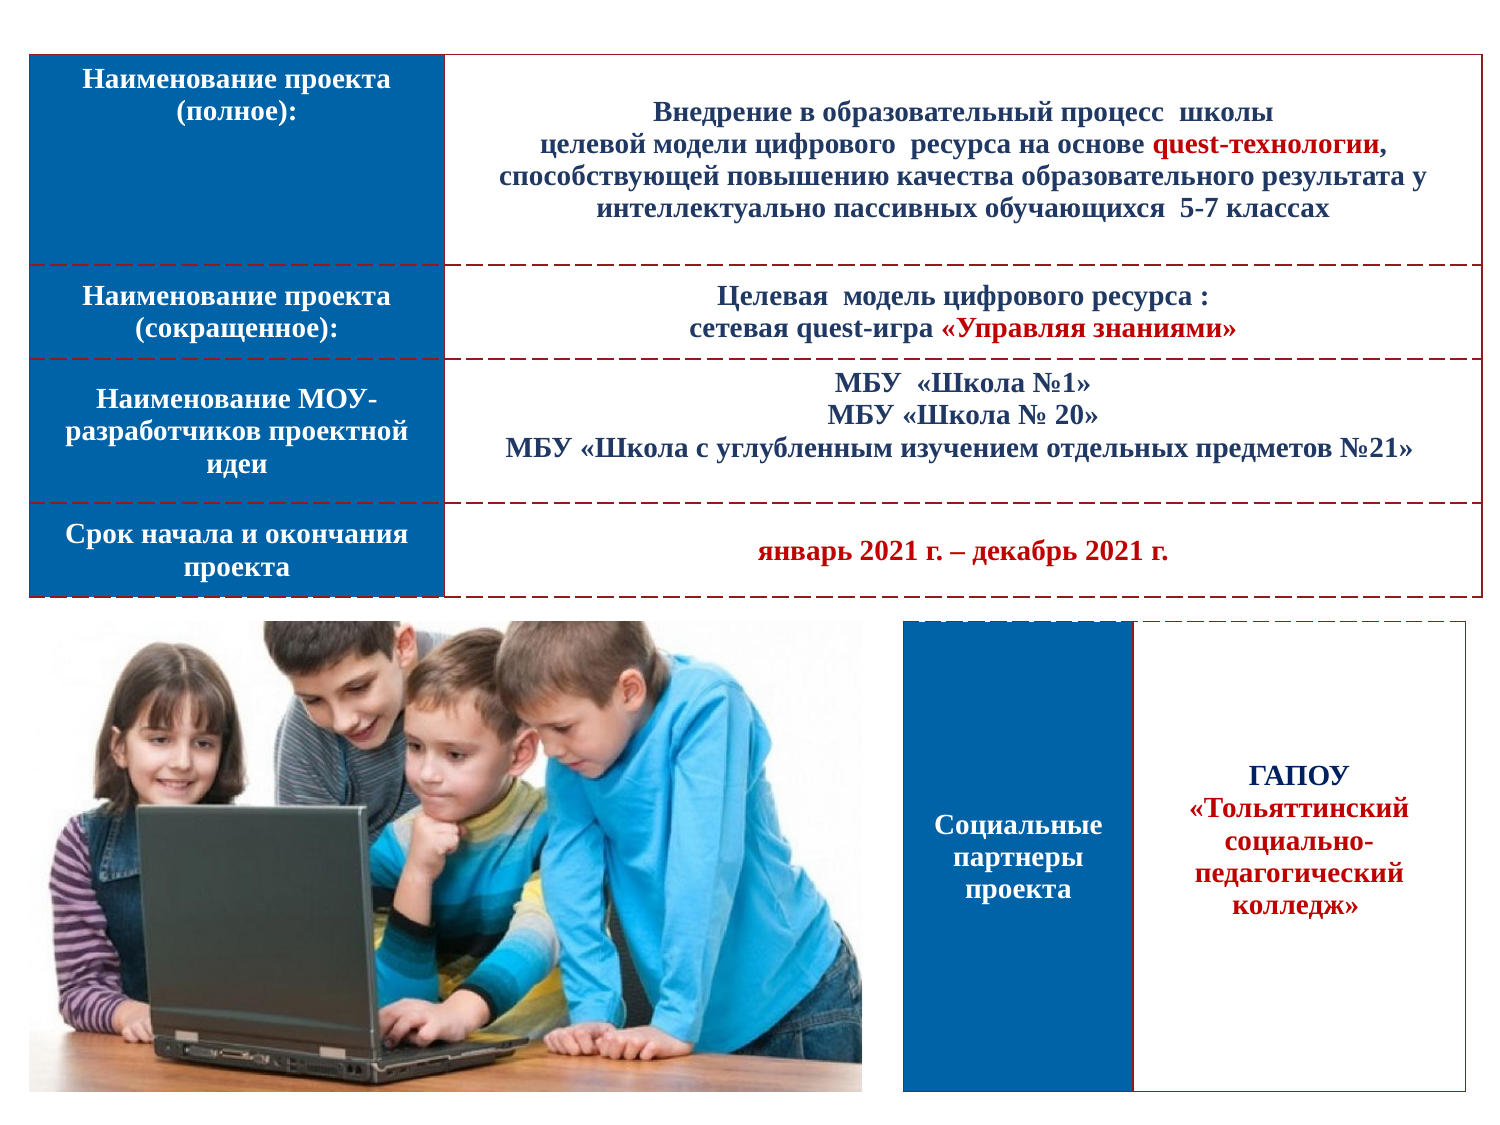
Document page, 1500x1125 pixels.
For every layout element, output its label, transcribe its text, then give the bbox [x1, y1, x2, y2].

table_header Внедрение в образовательный процесс школы целевой модели цифрового ресурса на основе quest-технологии, способствующей повышению качества образовательного результата у интеллектуально пассивных обучающихся 5-7 классах [445, 55, 1481, 265]
table_cell Наименование МОУ- разработчиков проектной идеи [30, 359, 444, 503]
table_cell Наименование проекта (сокращенное): [30, 265, 444, 359]
table_cell Срок начала и окончания проекта [30, 503, 444, 597]
table_cell МБУ «Школа №1» МБУ «Школа № 20» МБУ «Школа с углубленным изучением отдельных предметов №21» [445, 359, 1481, 503]
table_cell Целевая модель цифрового ресурса : сетевая quest-игра «Управляя знаниями» [445, 265, 1481, 359]
table_header Наименование проекта (полное): [30, 55, 444, 265]
table_cell январь 2021 г. – декабрь 2021 г. [445, 503, 1481, 597]
table_header ГАПОУ «Тольяттинский социально-педагогический колледж» [1134, 622, 1465, 1091]
table_header Социальные партнеры проекта [904, 622, 1132, 1091]
picture [29, 621, 863, 1092]
